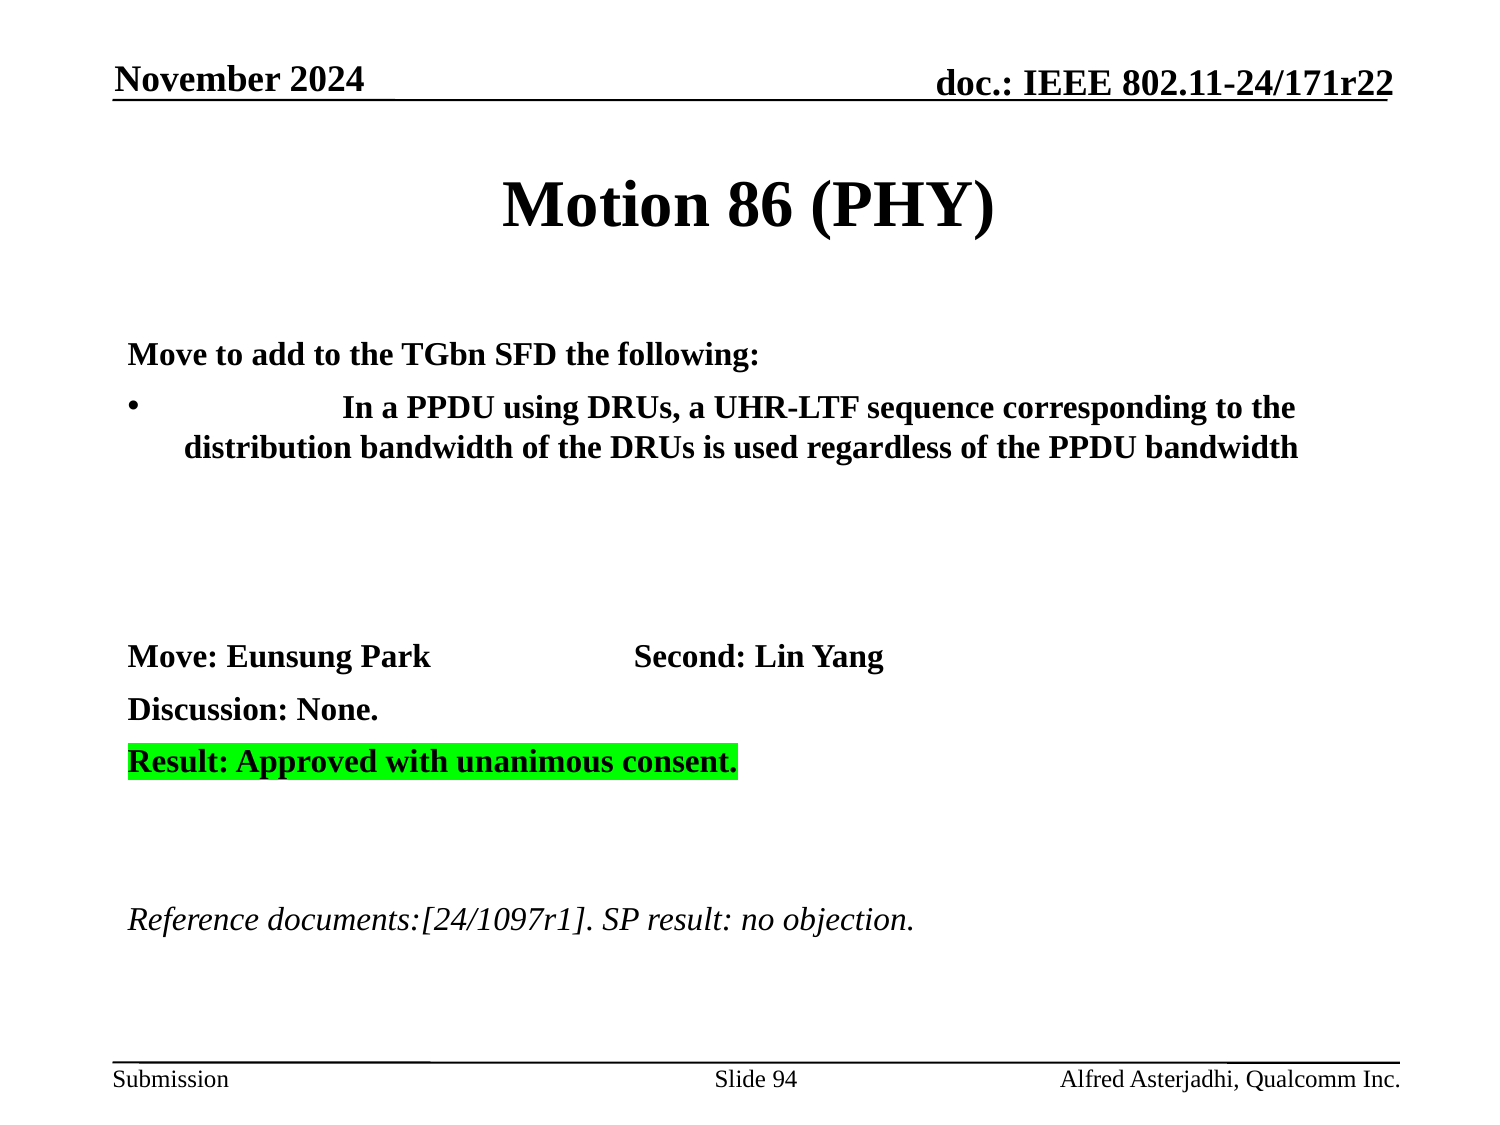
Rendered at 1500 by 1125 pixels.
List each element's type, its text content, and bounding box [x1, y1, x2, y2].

title Motion 86 (PHY) [112, 112, 1388, 288]
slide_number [114, 54, 423, 100]
slide_number Slide 94 [712, 1061, 800, 1123]
footer Alfred Asterjadhi, Qualcomm Inc. [878, 1061, 1402, 1093]
list Move to add to the TGbn SFD the following: In a PPDU using DRUs, a UHR-LTF sequence corresponding to the distribution bandwidth of the DRUs is used regardless of the PPDU bandwidth Move: Eunsung Park Second: Lin Yang Discussion: None. Result: Approved with unanimous consent. Reference documents:[24/1097r1]. SP result: no objection. [112, 324, 1388, 1000]
